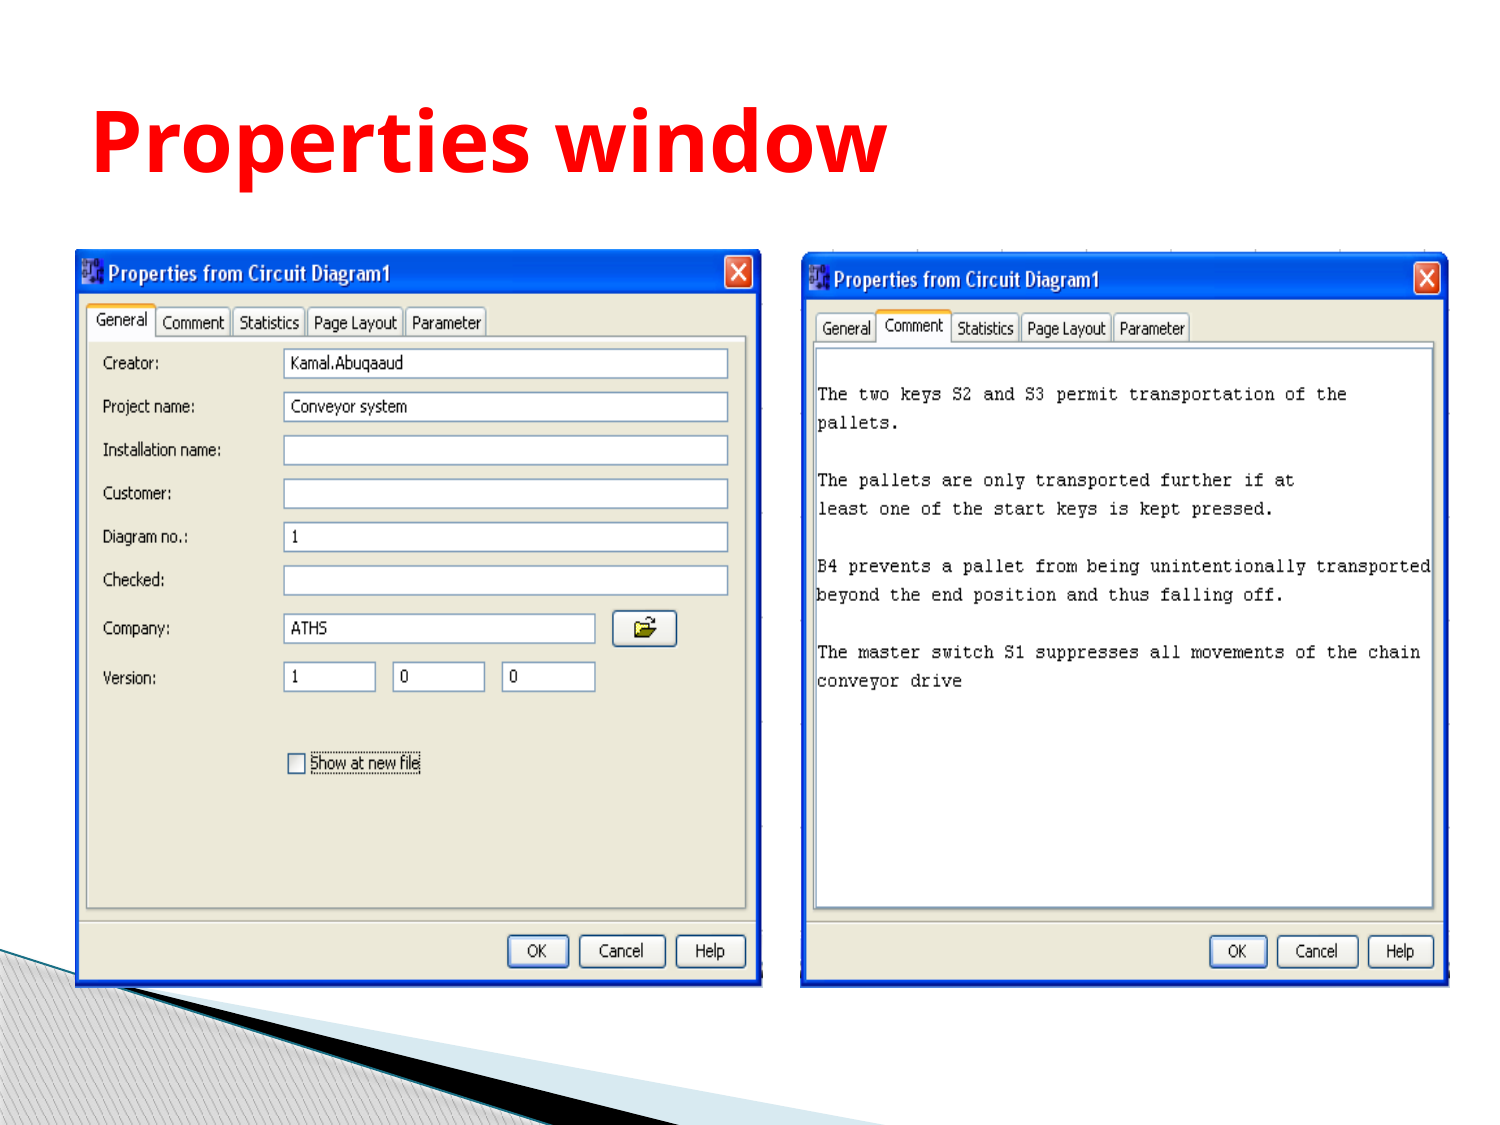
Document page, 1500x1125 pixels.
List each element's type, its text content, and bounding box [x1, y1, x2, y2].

picture [74, 249, 763, 988]
title Properties window [75, 45, 1425, 233]
picture [799, 249, 1451, 988]
